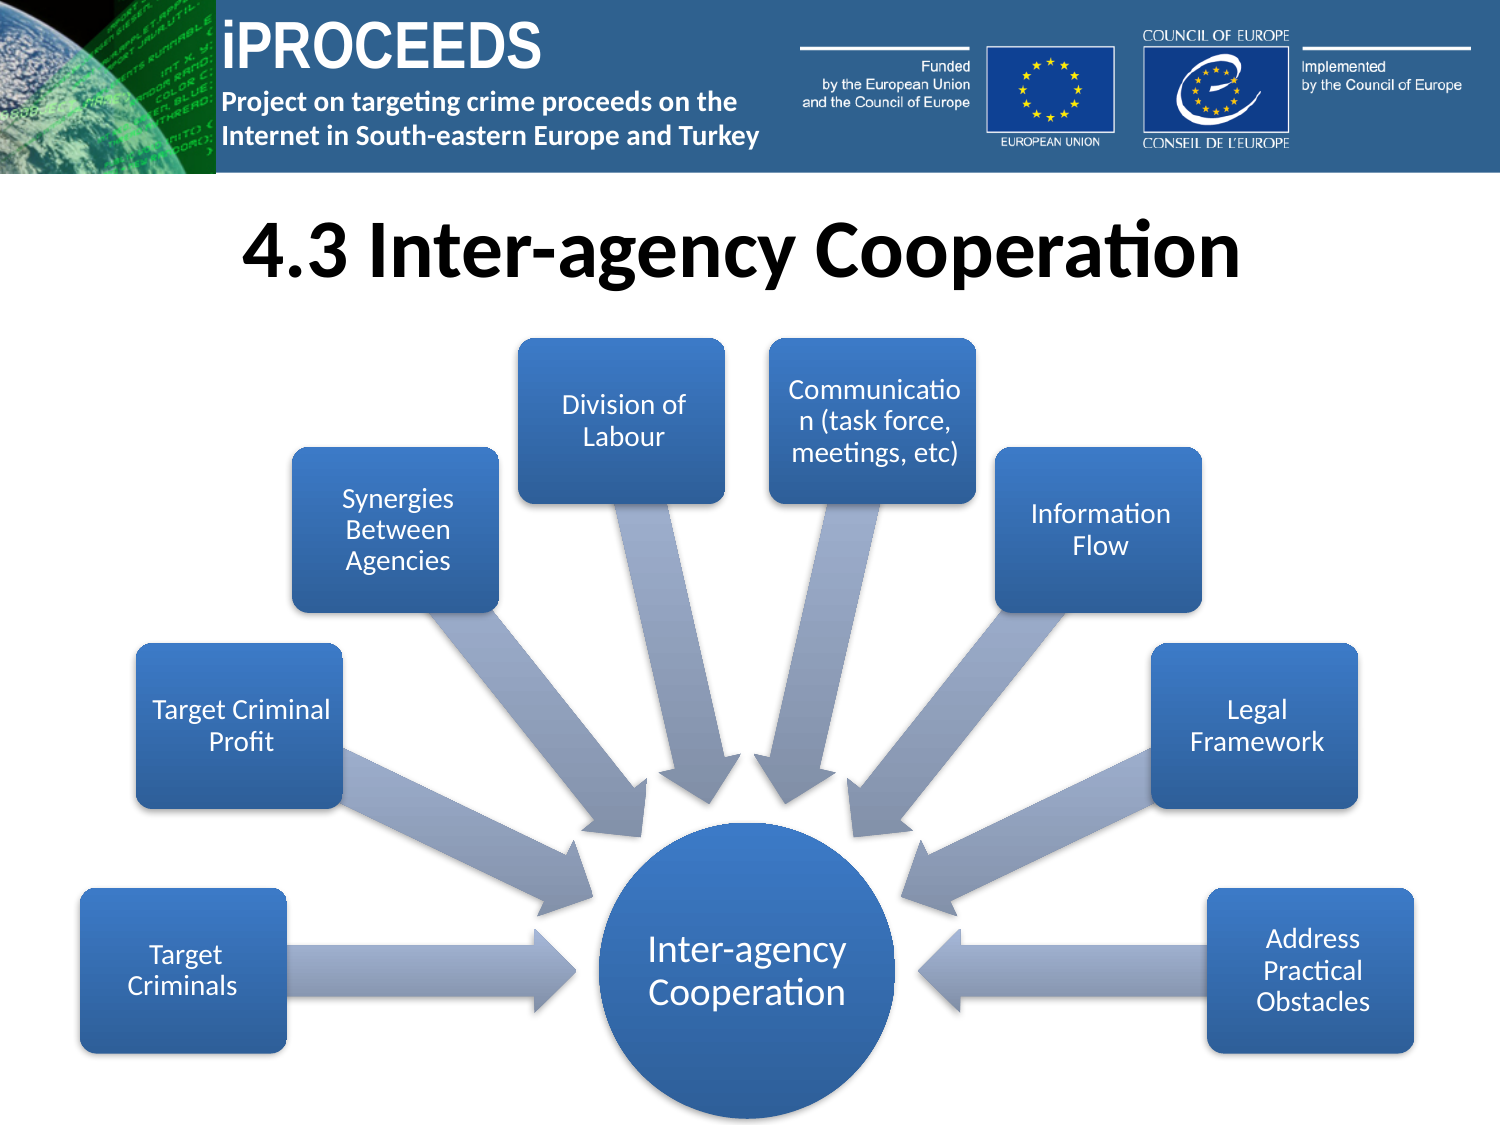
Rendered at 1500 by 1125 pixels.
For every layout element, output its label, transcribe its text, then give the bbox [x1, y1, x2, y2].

picture [800, 30, 1471, 148]
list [0, 337, 1495, 1120]
title 4.3 Inter-agency Cooperation [76, 208, 1427, 291]
picture [0, 0, 216, 174]
